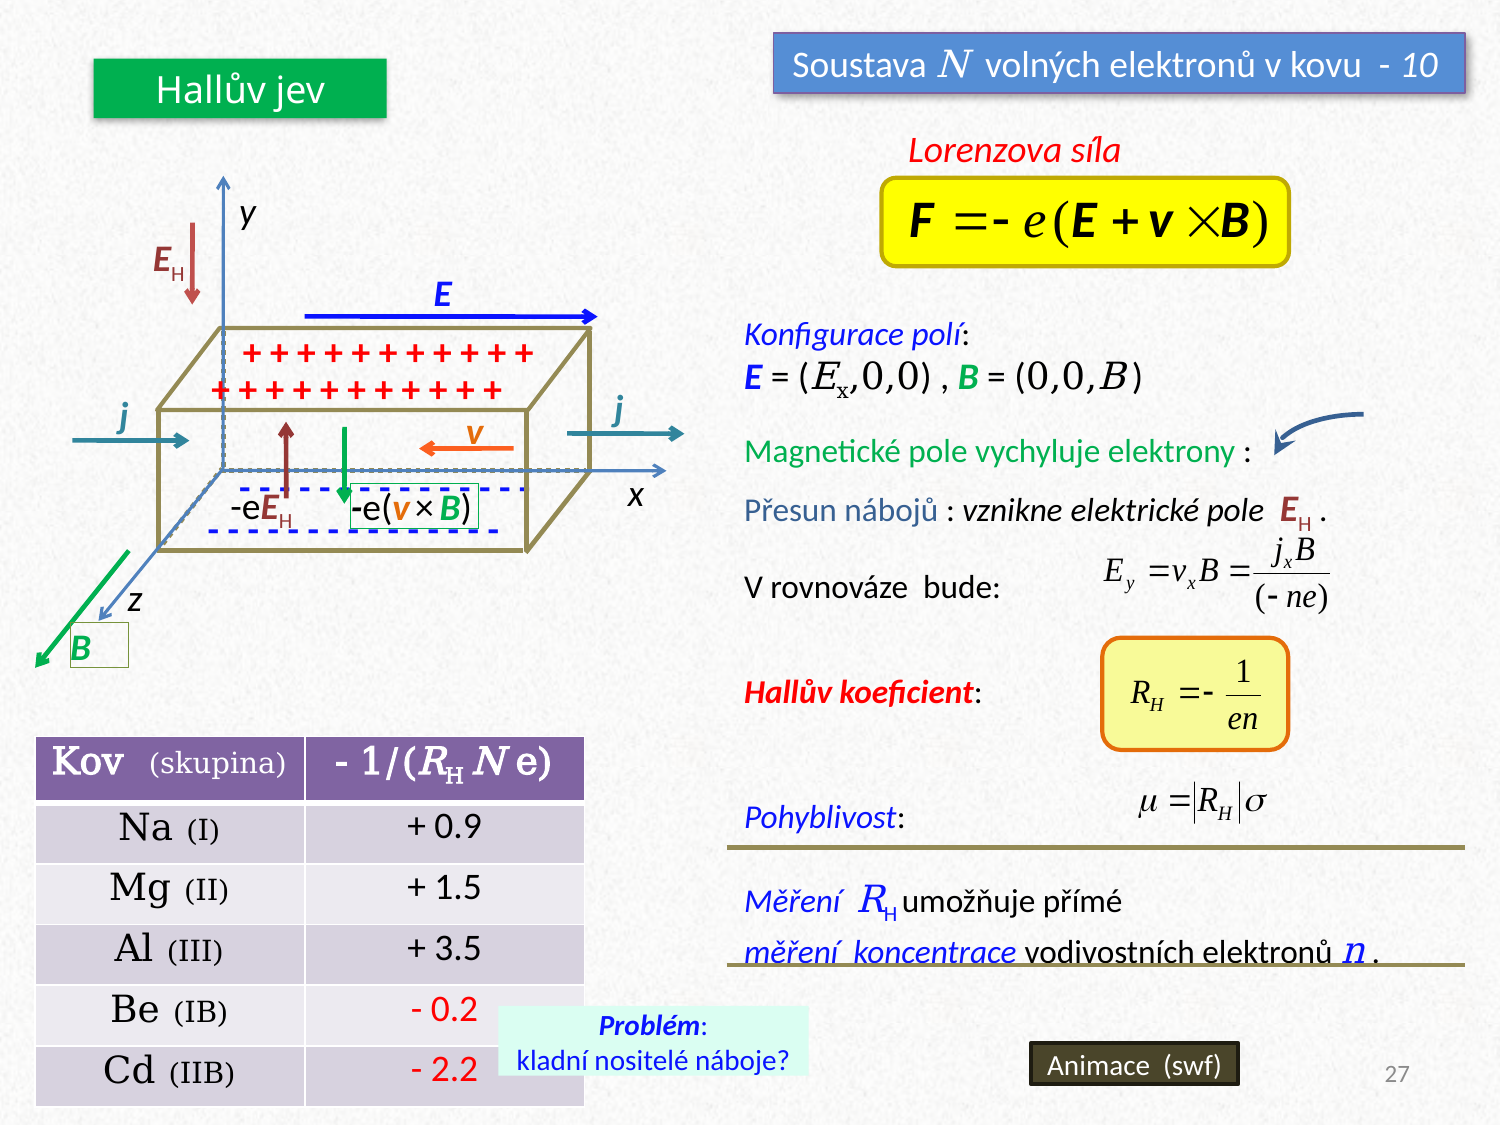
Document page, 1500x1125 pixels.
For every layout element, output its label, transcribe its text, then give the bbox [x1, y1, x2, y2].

table_cell Mg (II) [36, 865, 304, 924]
table_cell - 0.2 [306, 986, 584, 1045]
table_cell Al (III) [36, 925, 304, 984]
table_cell Be (IB) [36, 986, 304, 1045]
table_header Kov (skupina) [36, 737, 304, 800]
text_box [34, 175, 687, 669]
table_cell + 0.9 [306, 806, 584, 863]
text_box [881, 116, 1290, 267]
table_cell + 1.5 [306, 865, 584, 924]
table_cell + 3.5 [306, 925, 584, 984]
slide_number 27 [1074, 1042, 1425, 1103]
table_header - 1/(RH N e) [306, 737, 584, 800]
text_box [726, 304, 1466, 968]
table_cell Cd (IIB) [36, 1047, 304, 1106]
text_box Animace (swf) [1029, 1041, 1240, 1086]
text_box Soustava N volných elektronů v kovu - 10 [773, 32, 1466, 94]
table_cell - 2.2 [306, 1047, 584, 1106]
table_cell Na (I) [36, 806, 304, 863]
text_box Problém: kladní nositelé náboje? [498, 1005, 809, 1076]
text_box Hallův jev [93, 58, 387, 119]
